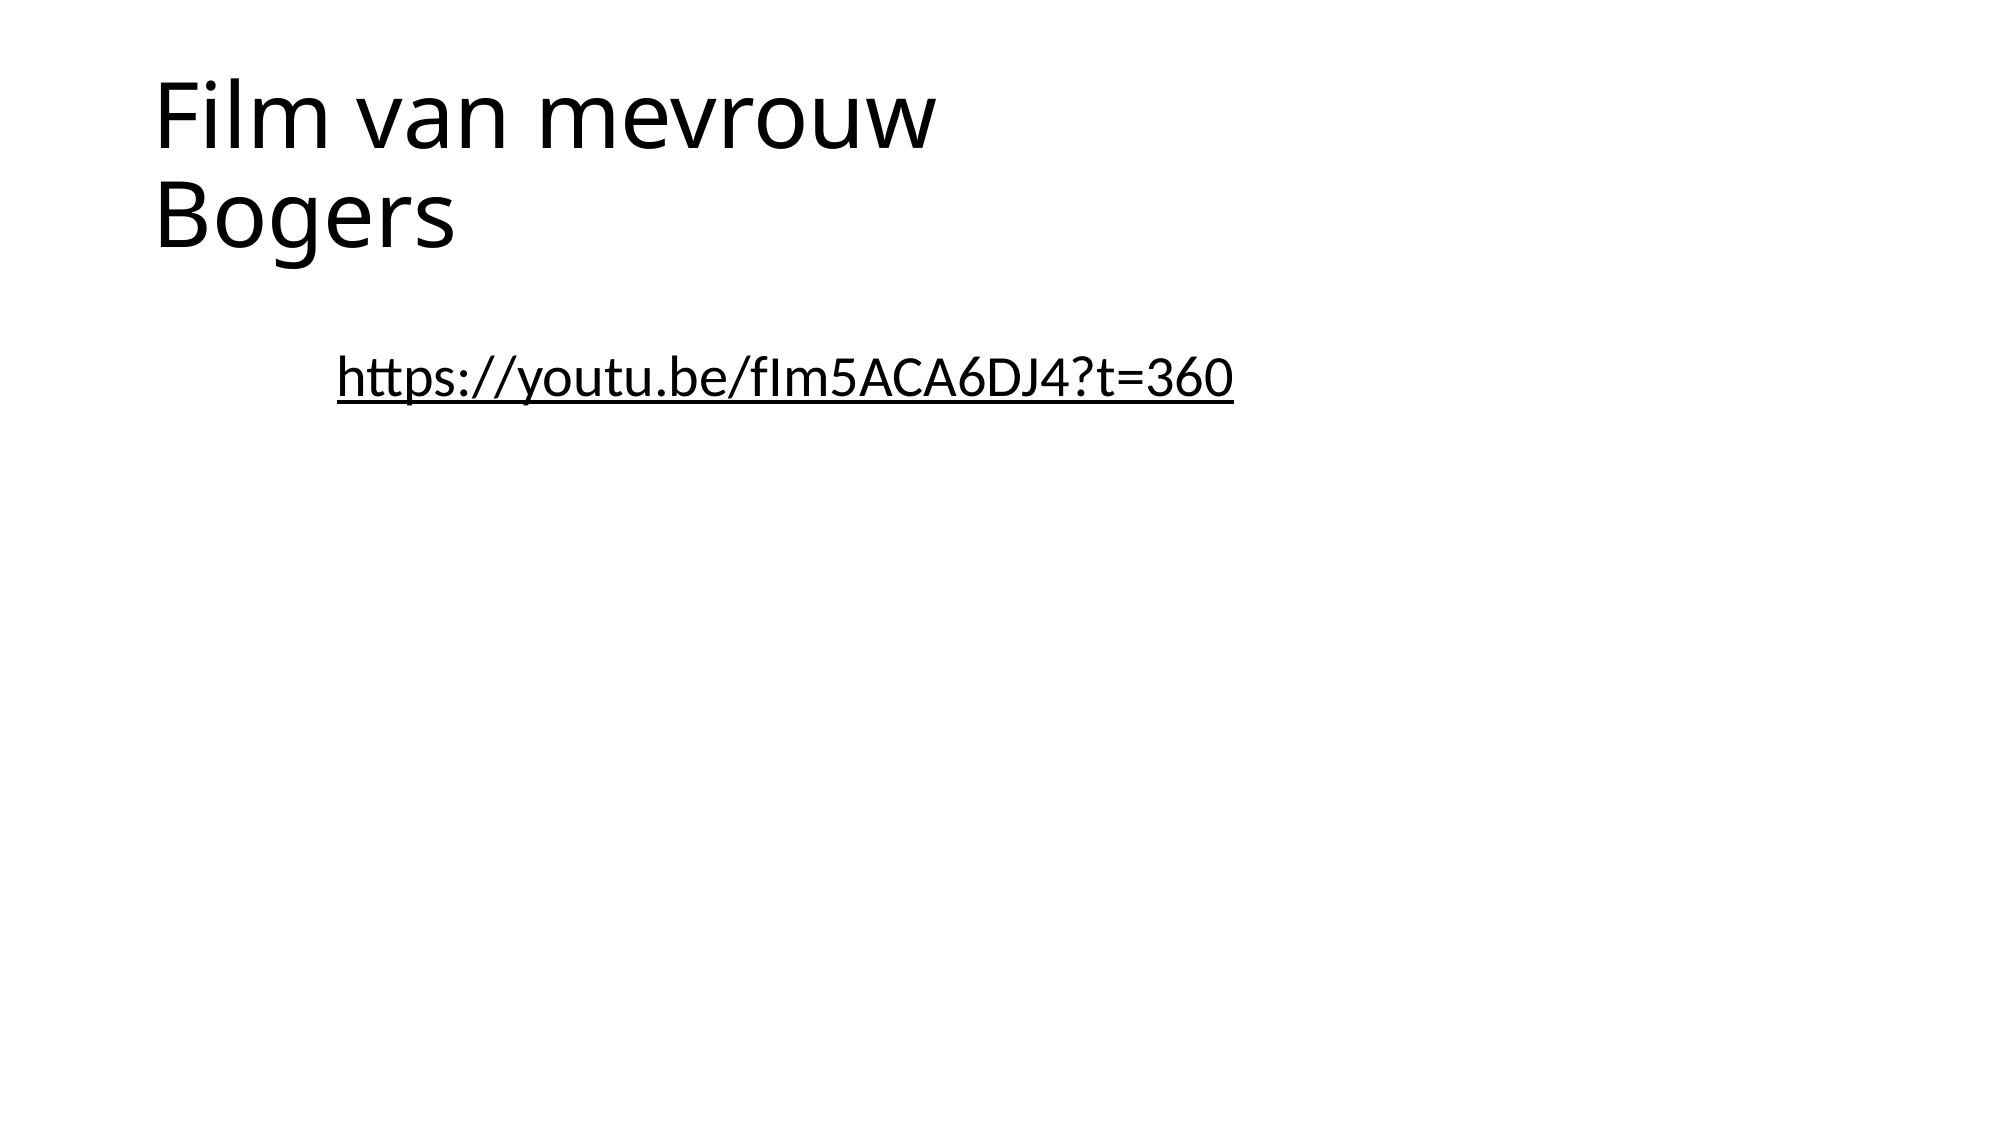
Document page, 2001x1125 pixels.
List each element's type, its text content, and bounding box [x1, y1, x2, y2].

list https://youtu.be/fIm5ACA6DJ4?t=360 [321, 338, 2000, 496]
title Film van mevrouw Bogers [137, 59, 1228, 278]
